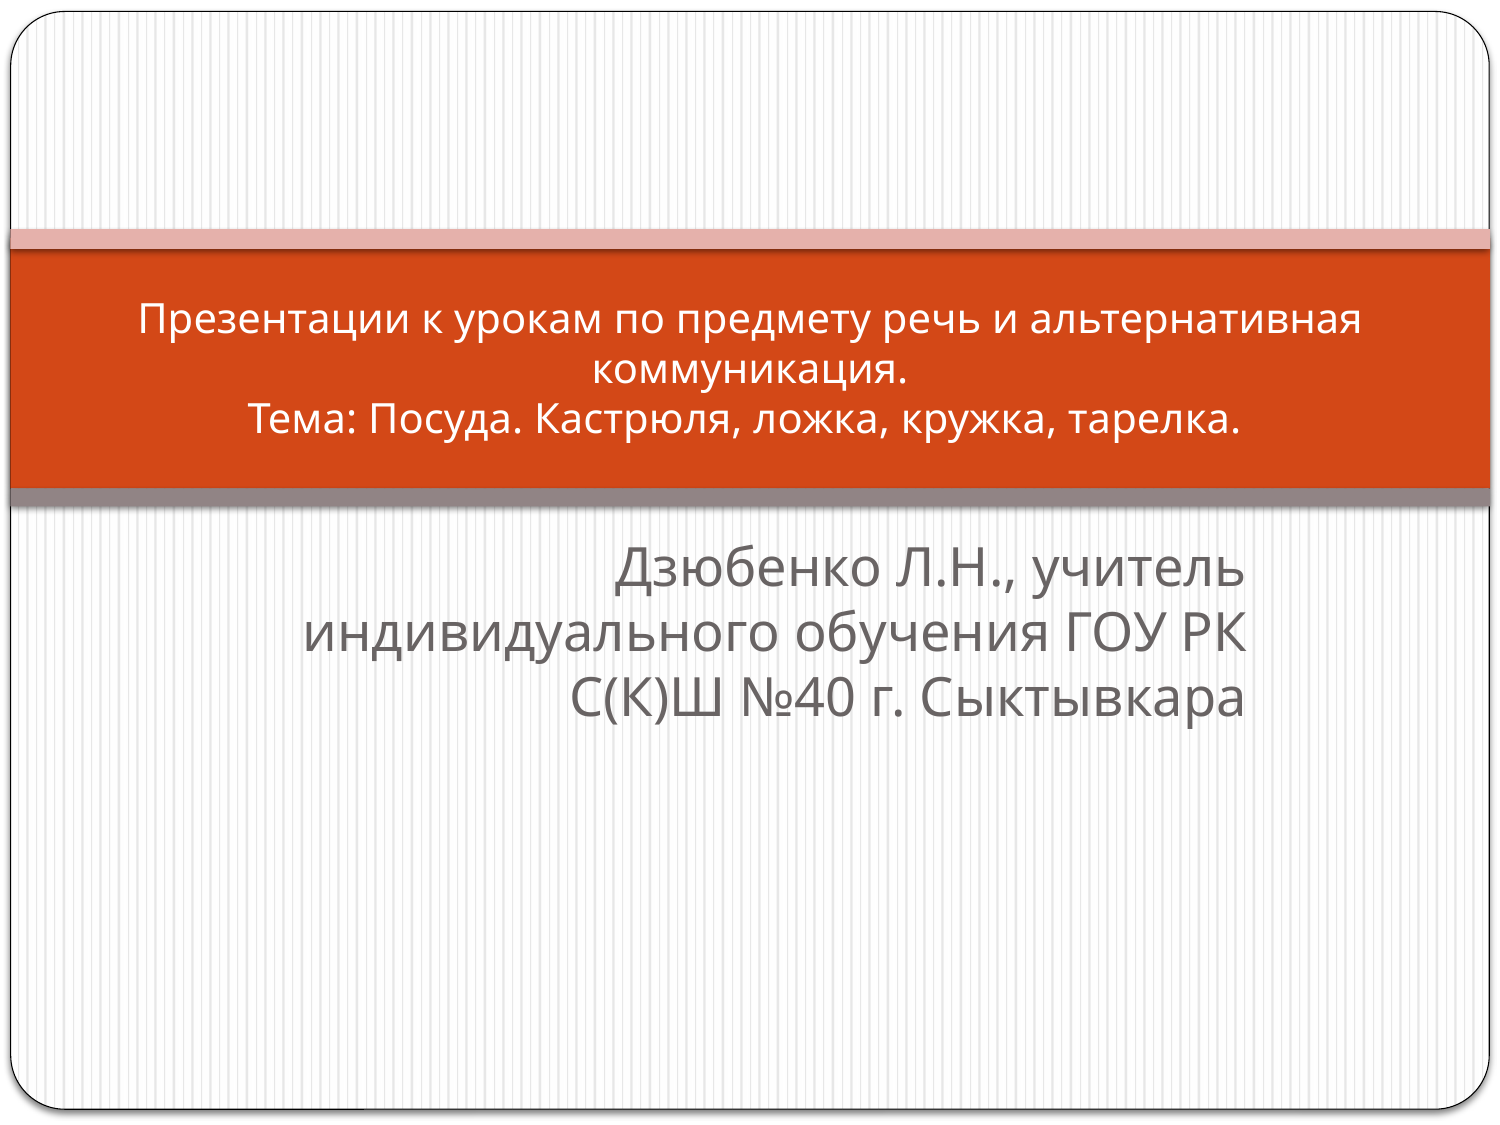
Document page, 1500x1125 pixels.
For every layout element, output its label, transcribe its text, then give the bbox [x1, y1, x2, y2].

subtitle Дзюбенко Л.Н., учитель индивидуального обучения ГОУ РК С(К)Ш №40 г. Сыктывкара [212, 591, 1263, 788]
title Презентации к урокам по предмету речь и альтернативная коммуникация. Тема: Посуда. Кастрюля, ложка, кружка, тарелка. [112, 149, 1388, 591]
